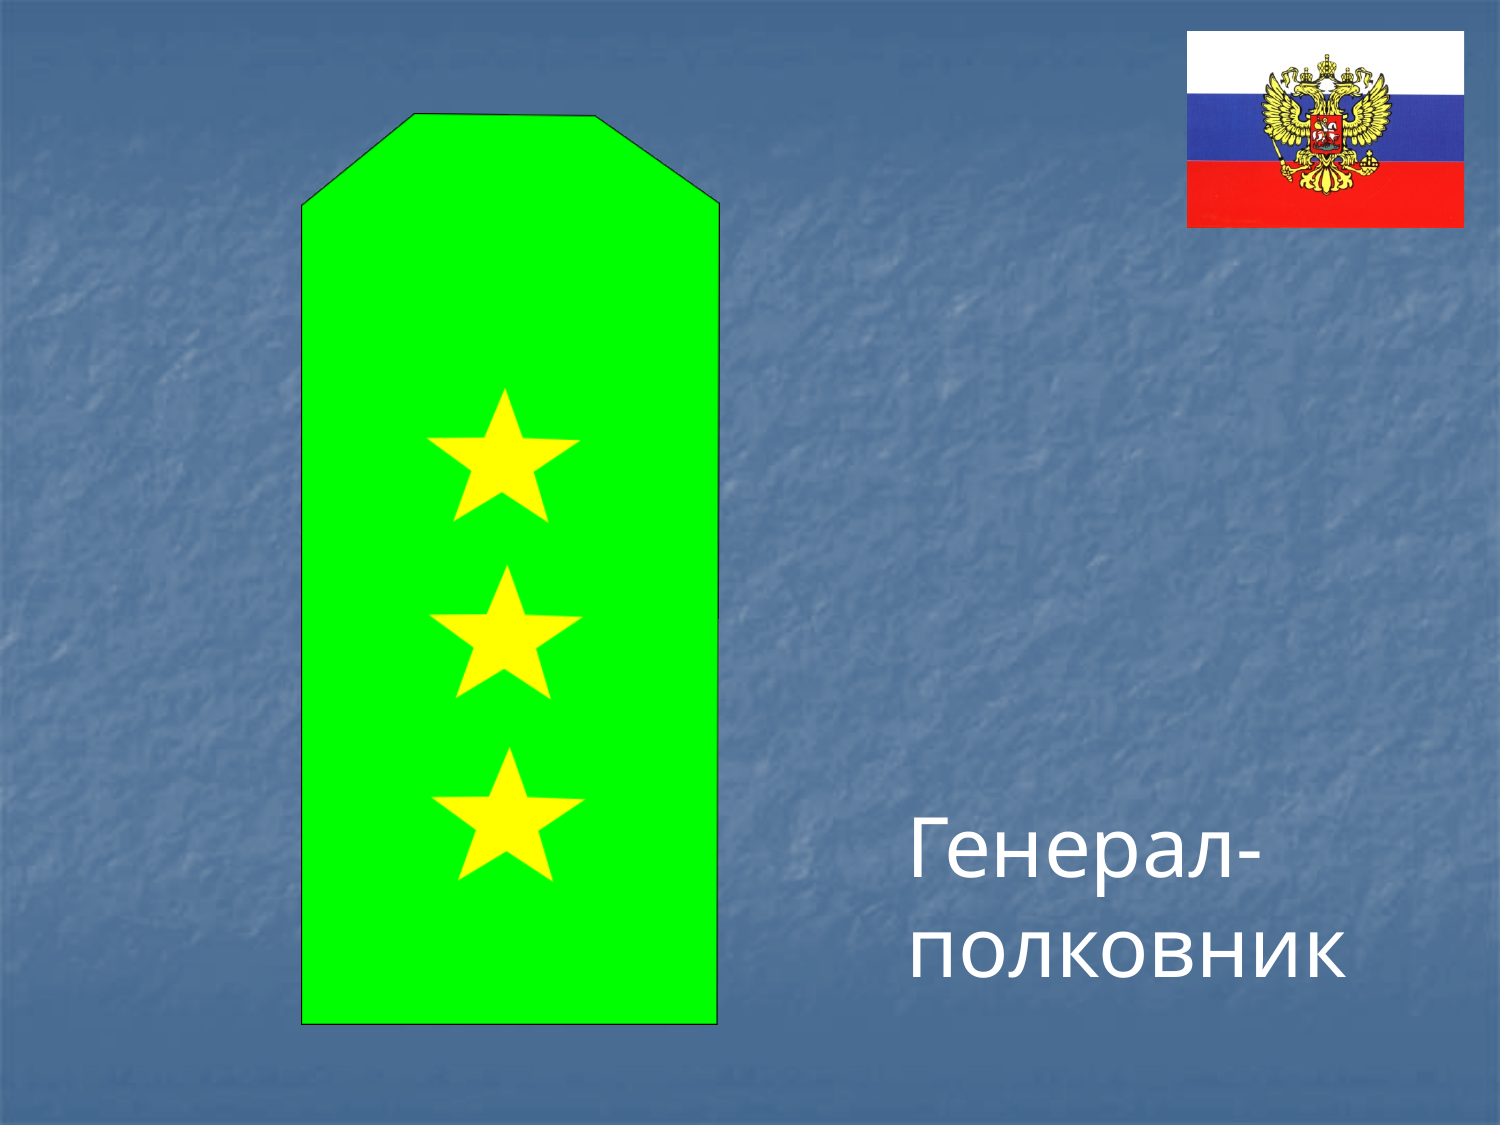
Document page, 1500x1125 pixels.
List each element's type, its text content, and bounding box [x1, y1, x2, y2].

picture [1186, 30, 1465, 228]
picture [300, 113, 720, 1026]
text_box Генерал-полковник [891, 786, 1400, 1002]
